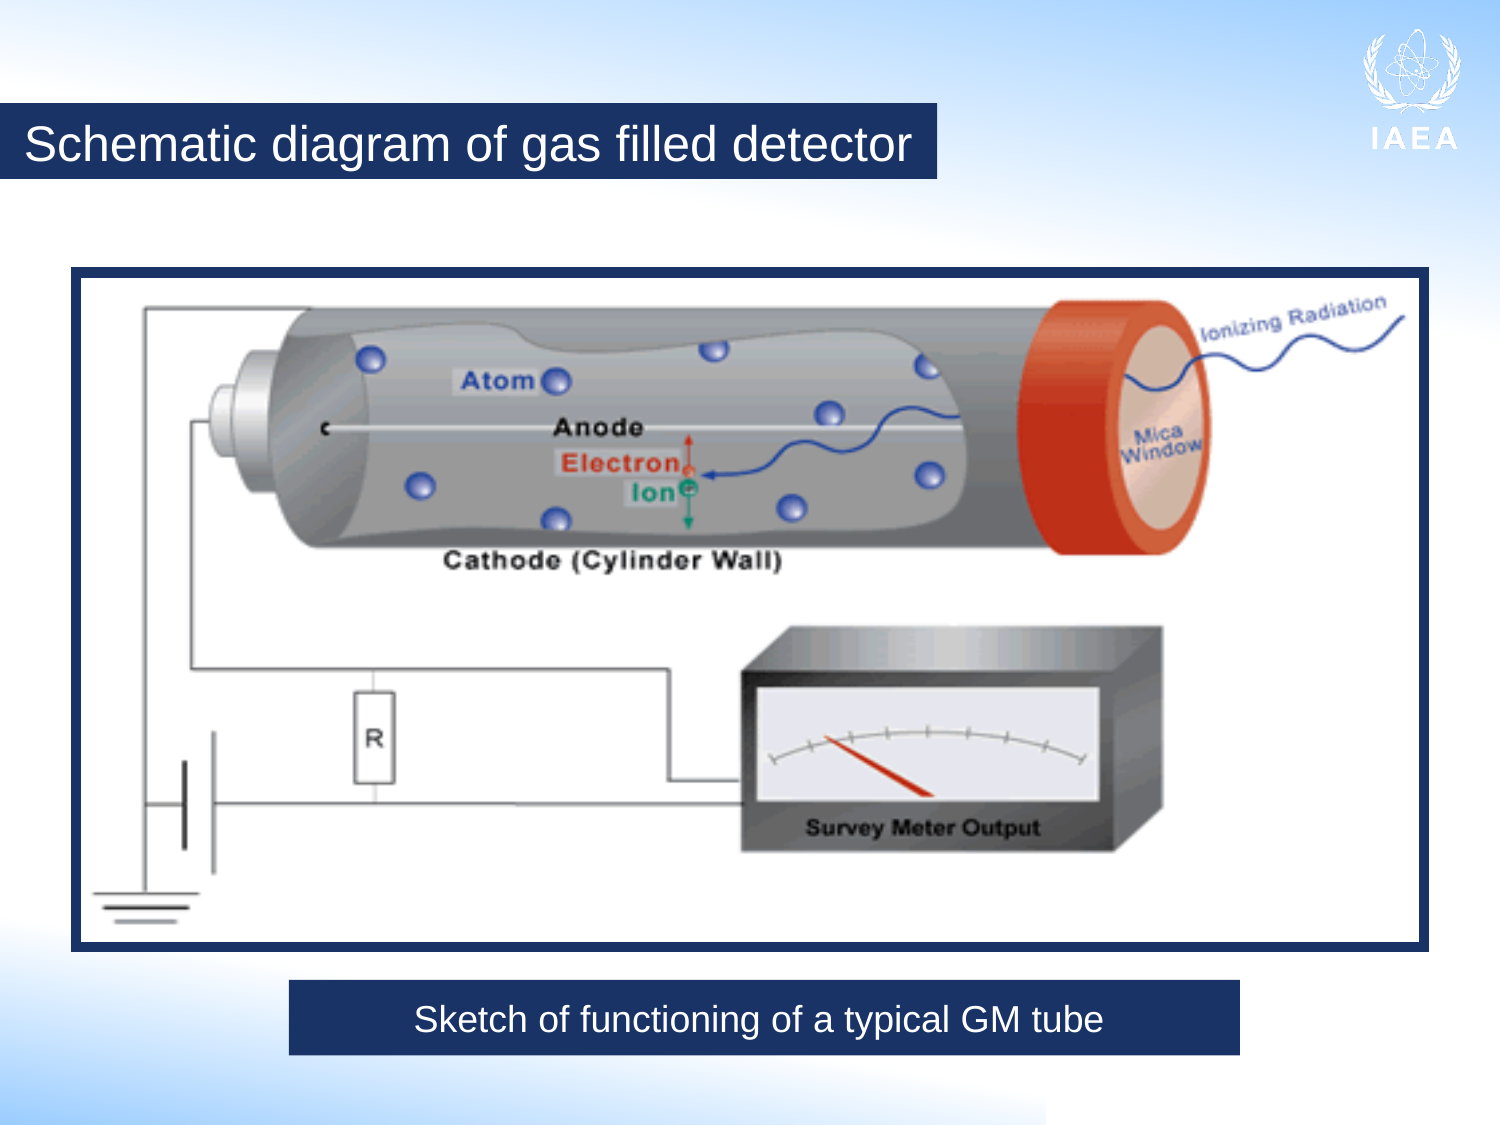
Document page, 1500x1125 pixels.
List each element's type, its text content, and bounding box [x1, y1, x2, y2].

text_box Sketch of functioning of a typical GM tube [287, 978, 1242, 1058]
picture [80, 277, 1419, 943]
text_box Schematic diagram of gas filled detector [0, 101, 939, 181]
picture [1363, 29, 1461, 149]
